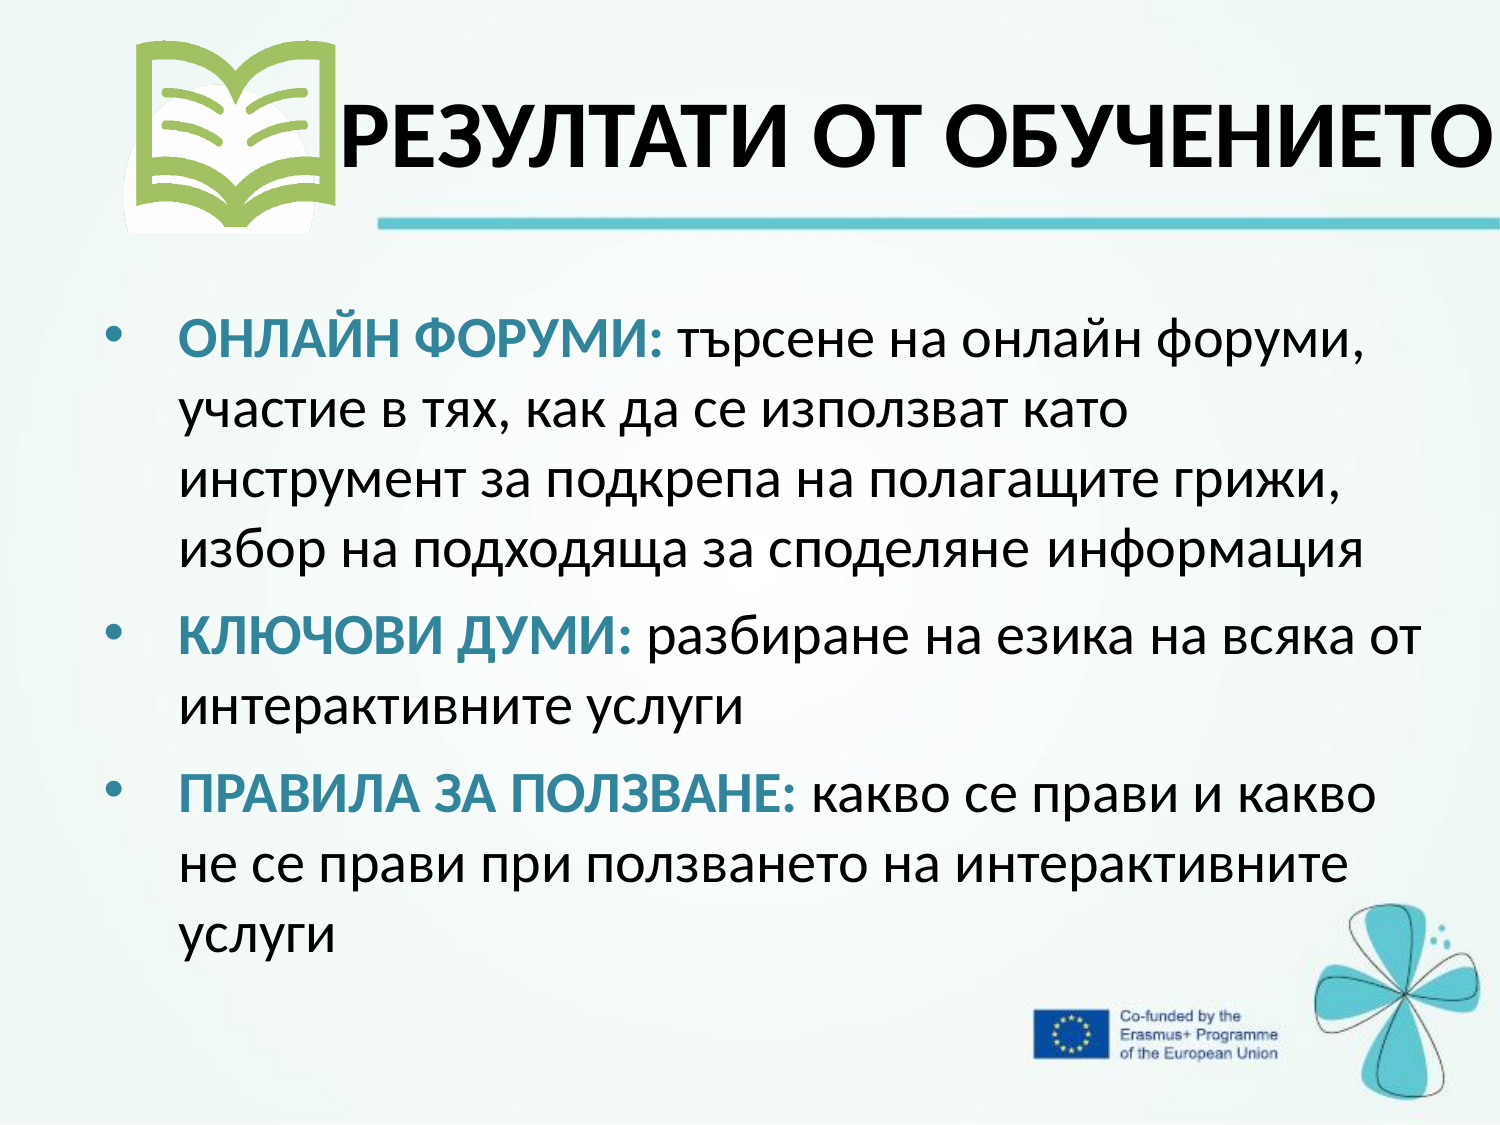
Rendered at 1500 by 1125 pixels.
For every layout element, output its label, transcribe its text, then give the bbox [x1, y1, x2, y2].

text_box РЕЗУЛТАТИ ОТ ОБУЧЕНИЕТО [393, 64, 1500, 195]
picture [0, 0, 1500, 1125]
text_box РЕЗУЛТАТИ ОТ ОБУЧЕНИЕТО [112, 64, 118, 195]
text_box ОНЛАЙН ФОРУМИ: търсене на онлайн форуми, участие в тях, как да се използват като инструмент за подкрепа на полагащите грижи, избор на подходяща за споделяне информация КЛЮЧОВИ ДУМИ: разбиране на езика на всяка от интерактивните услуги ПРАВИЛА ЗА ПОЛЗВАНЕ: какво се прави и какво не се прави при ползването на интерактивните услуги [88, 278, 1439, 972]
